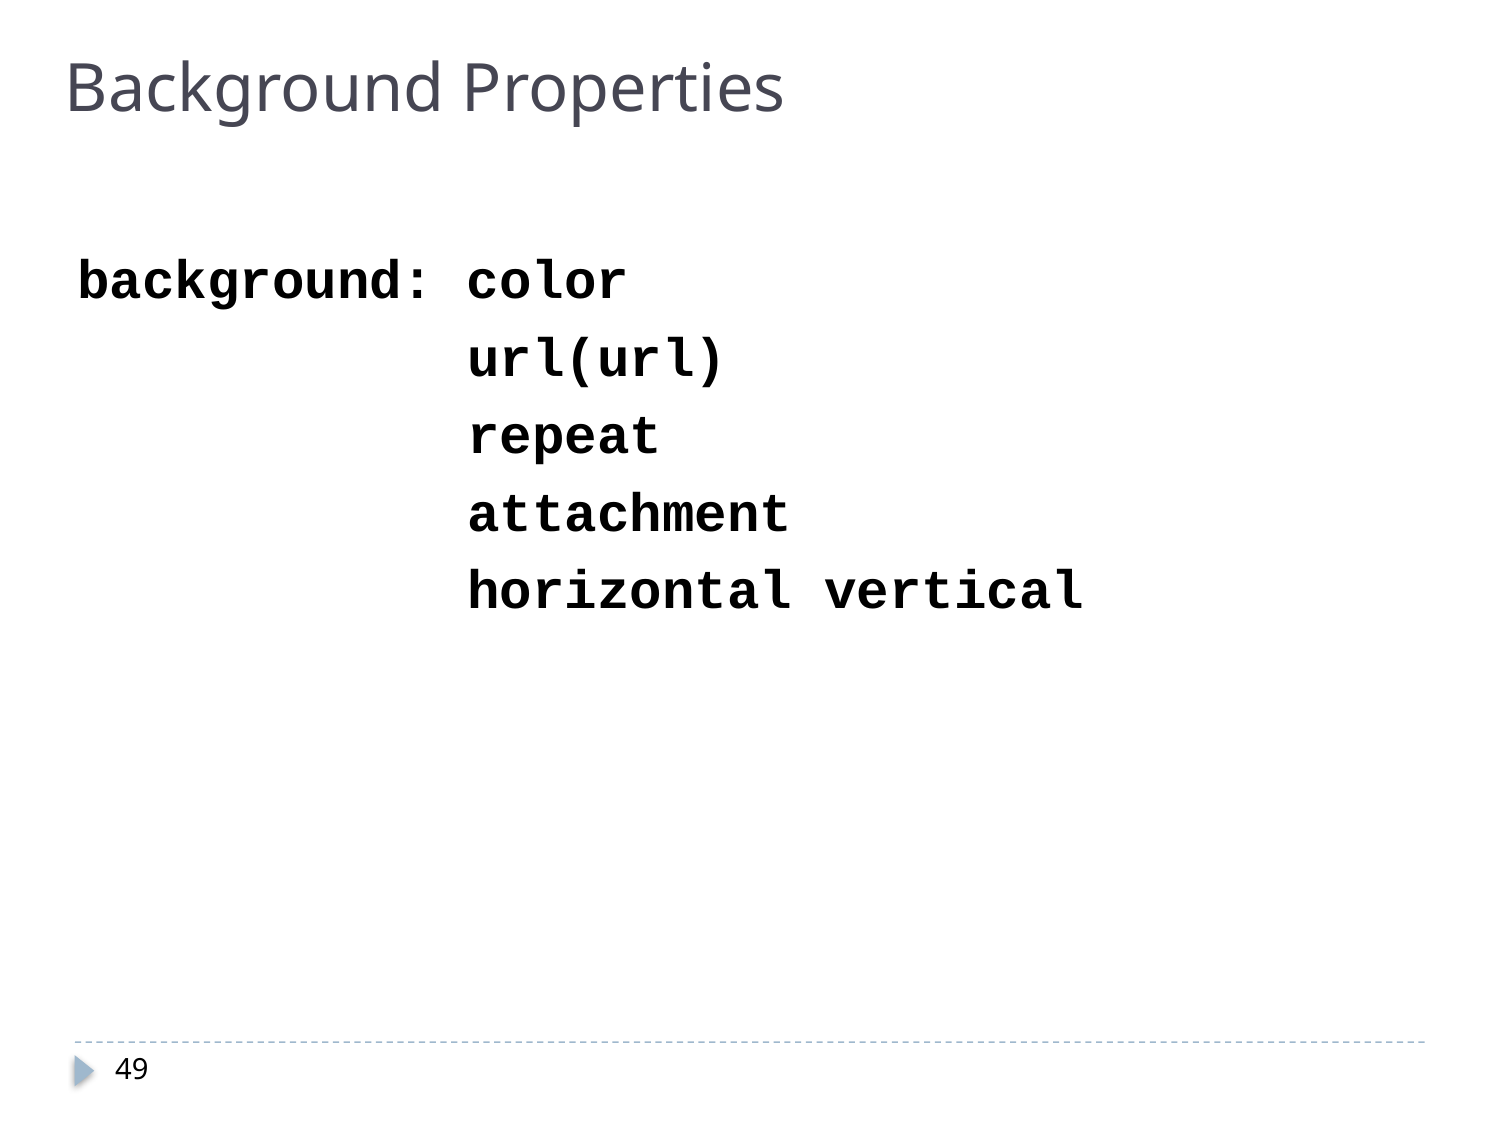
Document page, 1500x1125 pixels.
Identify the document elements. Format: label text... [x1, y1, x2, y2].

text_box Background Properties [49, 37, 1400, 138]
list background: color url(url) repeat attachment horizontal vertical [62, 237, 1463, 875]
slide_number 49 [100, 1042, 426, 1103]
